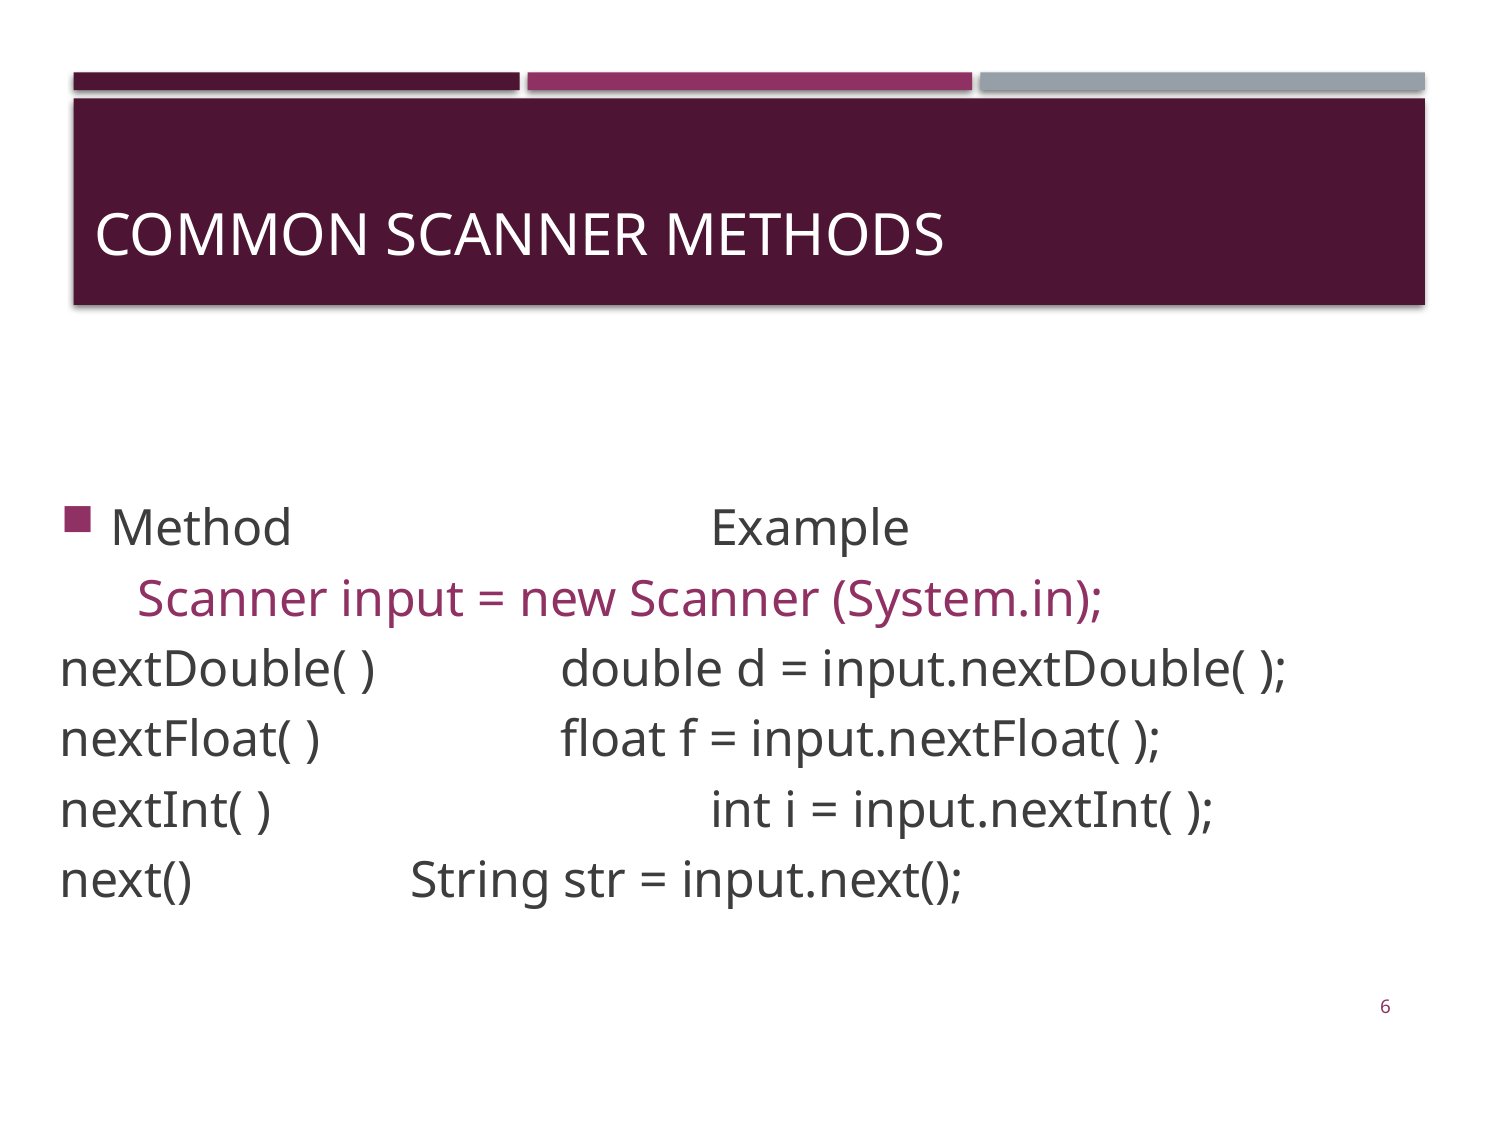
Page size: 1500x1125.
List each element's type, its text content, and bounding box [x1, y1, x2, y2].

title Common Scanner Methods [79, 174, 1305, 275]
list Method Example Scanner input = new Scanner (System.in); nextDouble( ) double d = input.nextDouble( ); nextFloat( ) float f = input.nextFloat( ); nextInt( ) int i = input.nextInt( ); next() String str = input.next(); [44, 351, 1500, 1064]
slide_number 6 [1279, 977, 1406, 1037]
